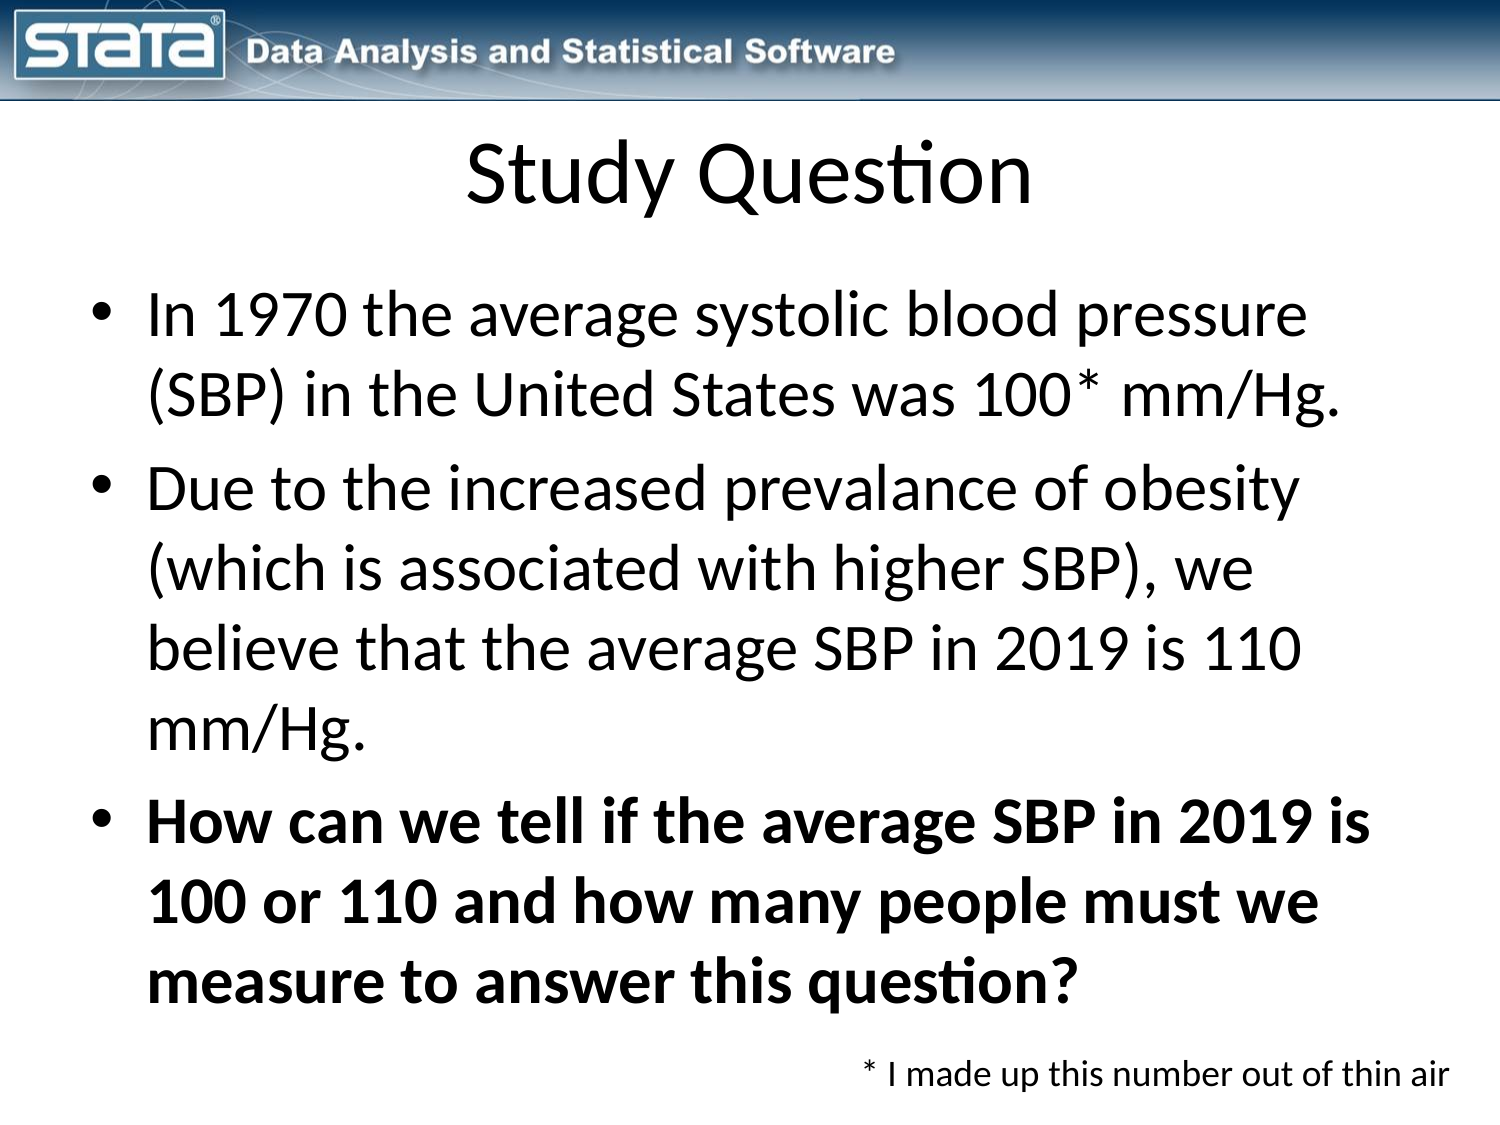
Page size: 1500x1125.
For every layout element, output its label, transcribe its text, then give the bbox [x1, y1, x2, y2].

list In 1970 the average systolic blood pressure (SBP) in the United States was 100* mm/Hg. Due to the increased prevalance of obesity (which is associated with higher SBP), we believe that the average SBP in 2019 is 110 mm/Hg. How can we tell if the average SBP in 2019 is 100 or 110 and how many people must we measure to answer this question? [75, 262, 1425, 1042]
picture [0, 0, 1500, 102]
text_box * I made up this number out of thin air [845, 1041, 1466, 1101]
title Study Question [75, 109, 1425, 233]
